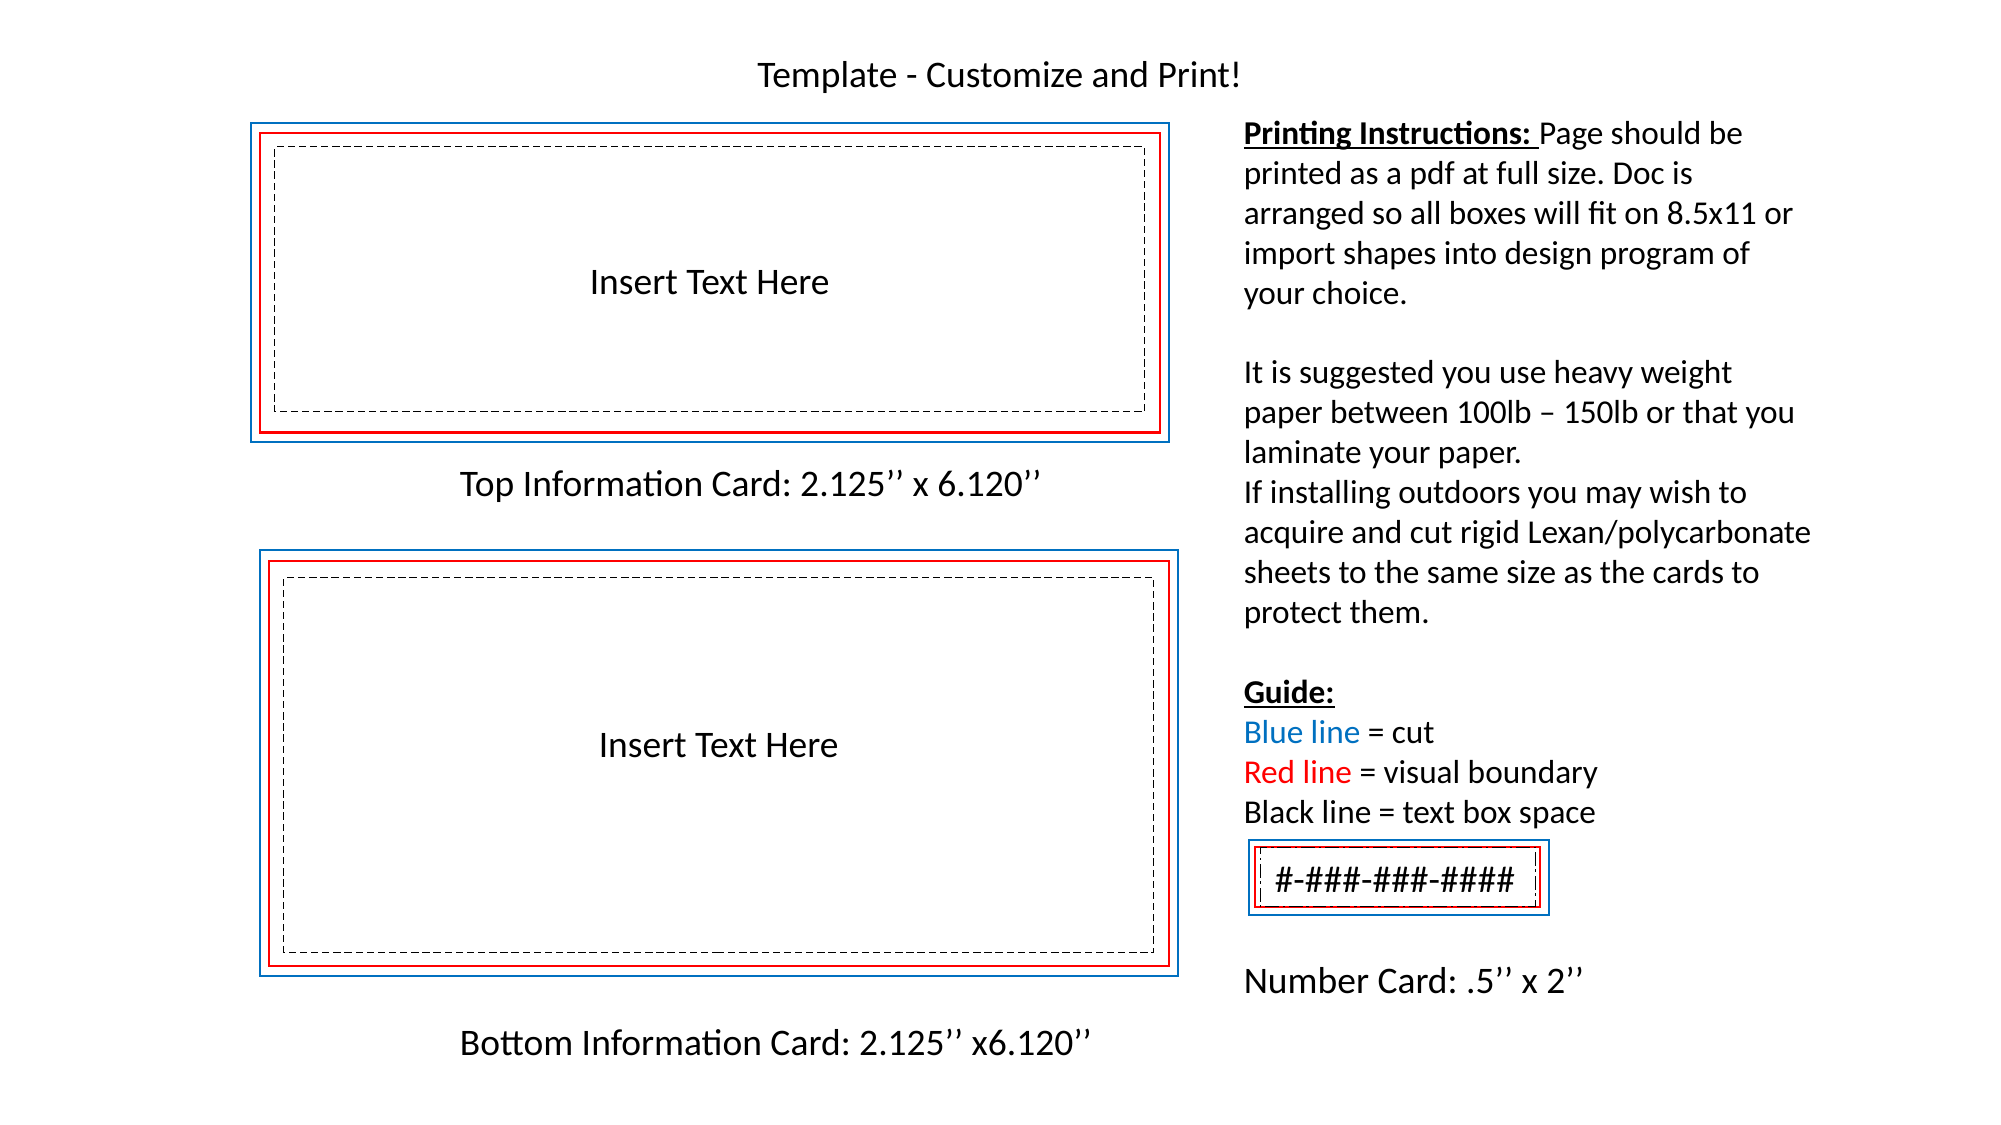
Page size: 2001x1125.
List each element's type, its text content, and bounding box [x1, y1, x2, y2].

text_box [259, 550, 1178, 977]
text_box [1248, 839, 1549, 915]
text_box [250, 122, 1169, 443]
text_box Bottom Information Card: 2.125’’ x6.120’’ [445, 1010, 1346, 1071]
text_box Top Information Card: 2.125’’ x 6.120’’ [445, 452, 1346, 512]
text_box Printing Instructions: Page should be printed as a pdf at full size. Doc is arranged so all boxes will fit on 8.5x11 or import shapes into design program of your choice. It is suggested you use heavy weight paper between 100lb – 150lb or that you laminate your paper. If installing outdoors you may wish to acquire and cut rigid Lexan/polycarbonate sheets to the same size as the cards to protect them. Guide: Blue line = cut Red line = visual boundary Black line = text box space [1228, 103, 1832, 837]
text_box Number Card: .5’’ x 2’’ [1228, 948, 1608, 1009]
text_box Template - Customize and Print! [0, 43, 2000, 103]
